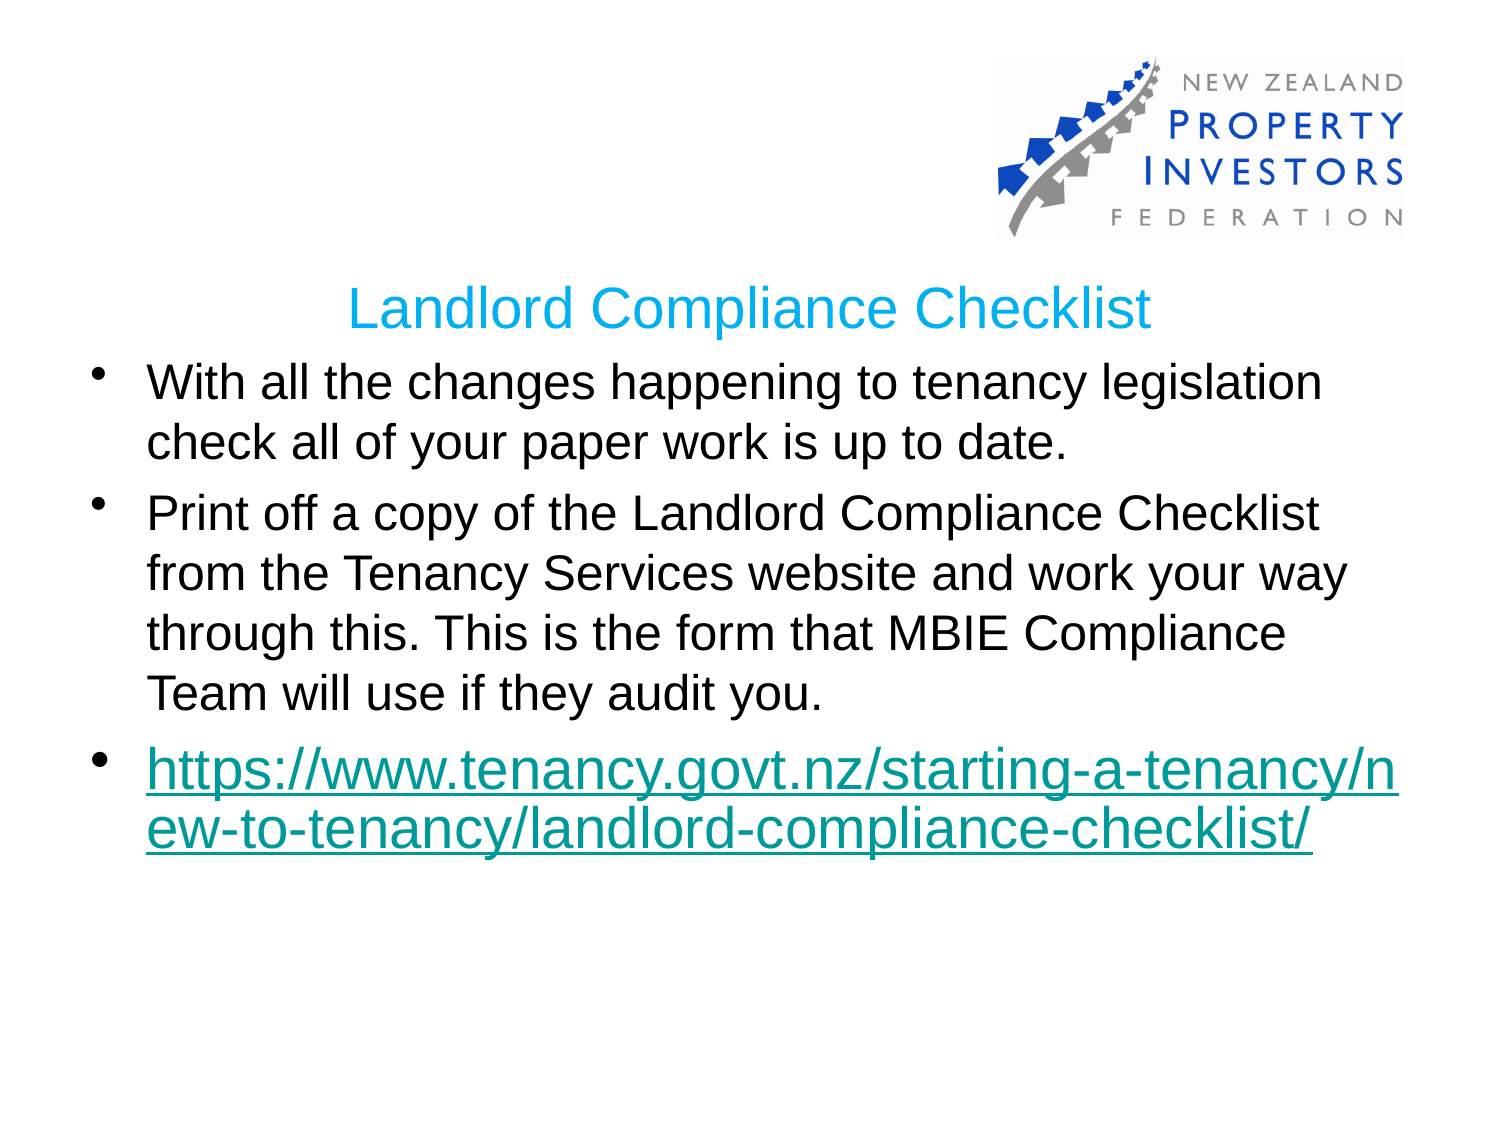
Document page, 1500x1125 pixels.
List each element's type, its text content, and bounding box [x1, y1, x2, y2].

list Landlord Compliance Checklist With all the changes happening to tenancy legislation check all of your paper work is up to date. Print off a copy of the Landlord Compliance Checklist from the Tenancy Services website and work your way through this. This is the form that MBIE Compliance Team will use if they audit you. https://www.tenancy.govt.nz/starting-a-tenancy/new-to-tenancy/landlord-compliance-checklist/ [74, 262, 1426, 1006]
picture [997, 56, 1403, 237]
